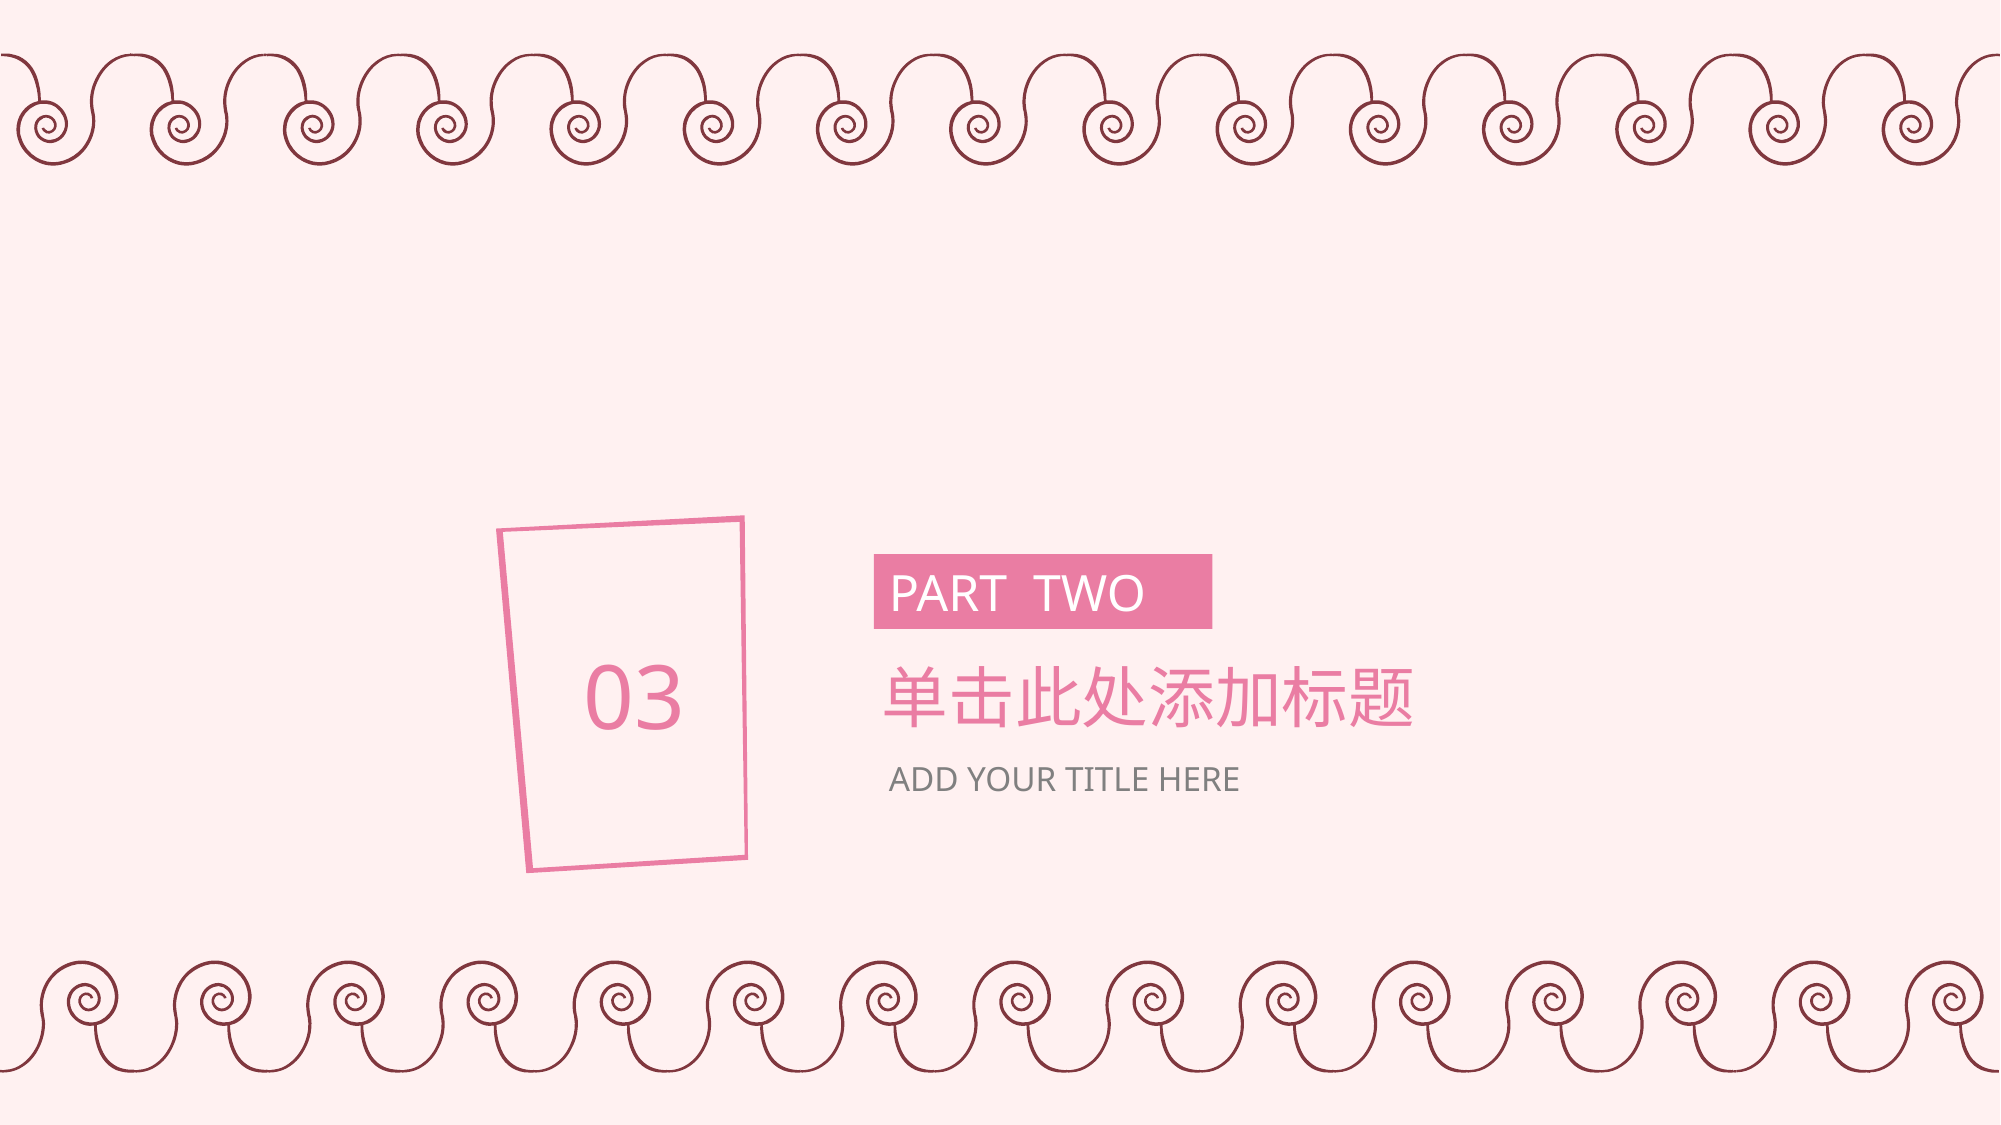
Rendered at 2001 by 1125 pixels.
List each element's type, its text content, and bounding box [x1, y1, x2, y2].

text_box 03 [568, 633, 701, 755]
text_box ADD YOUR TITLE HERE [873, 750, 1394, 806]
text_box PART TWO [873, 554, 1213, 629]
text_box 单击此处添加标题 [866, 648, 1431, 744]
text_box [496, 515, 749, 874]
